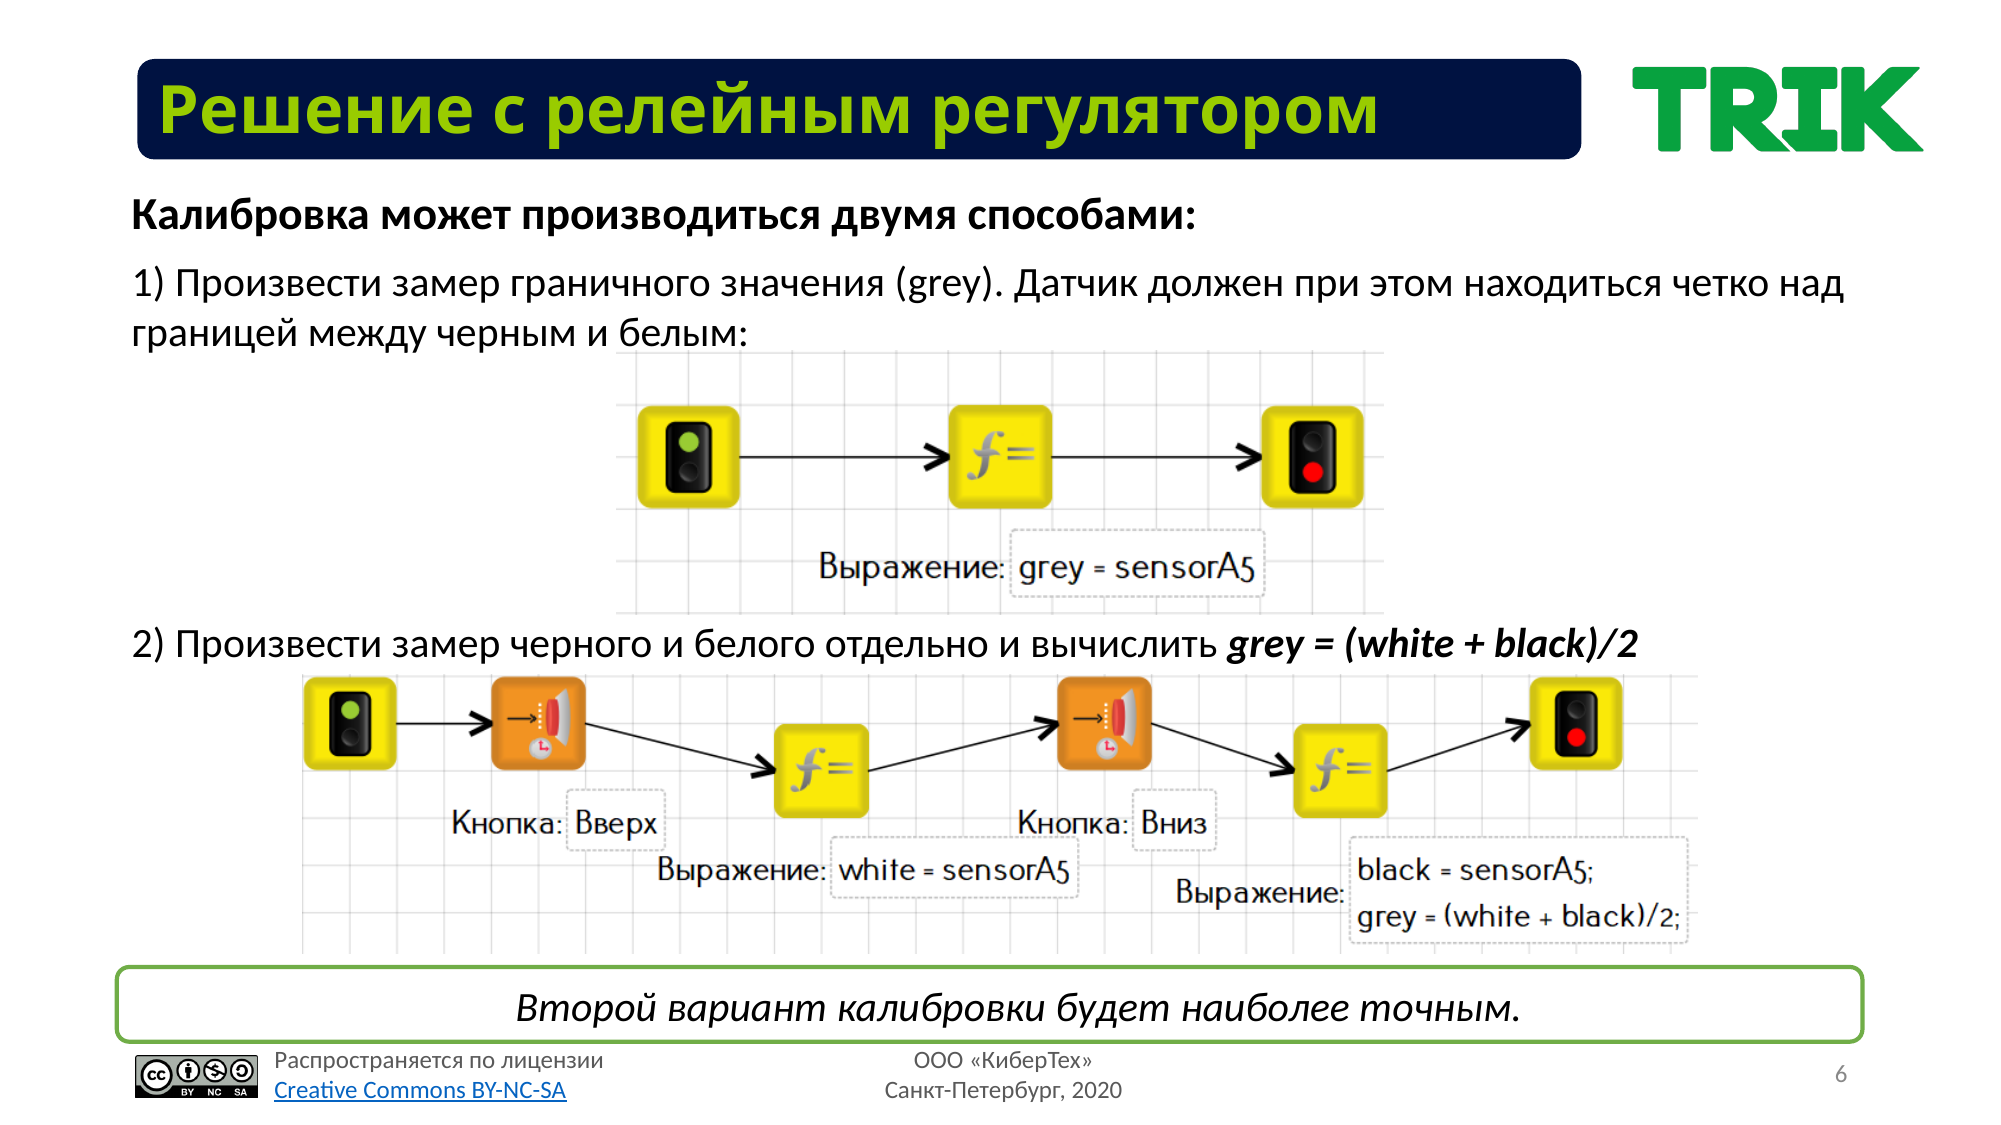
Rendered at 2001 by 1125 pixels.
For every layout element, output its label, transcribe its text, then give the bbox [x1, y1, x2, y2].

text_box Калибровка может производиться двумя способами: [116, 176, 1523, 247]
picture [1631, 64, 1924, 154]
picture [135, 1055, 258, 1098]
picture [616, 349, 1384, 615]
title Решение с релейным регулятором [142, 68, 1587, 169]
picture [302, 673, 1698, 954]
text_box 1) Произвести замер граничного значения (grey). Датчик должен при этом находиться четко над границей между черным и белым: [116, 247, 1865, 392]
slide_number 6 [1412, 1053, 1863, 1103]
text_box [116, 966, 1863, 1042]
text_box 2) Произвести замер черного и белого отдельно и вычислить grey = (white + black)/2 [116, 608, 1865, 674]
